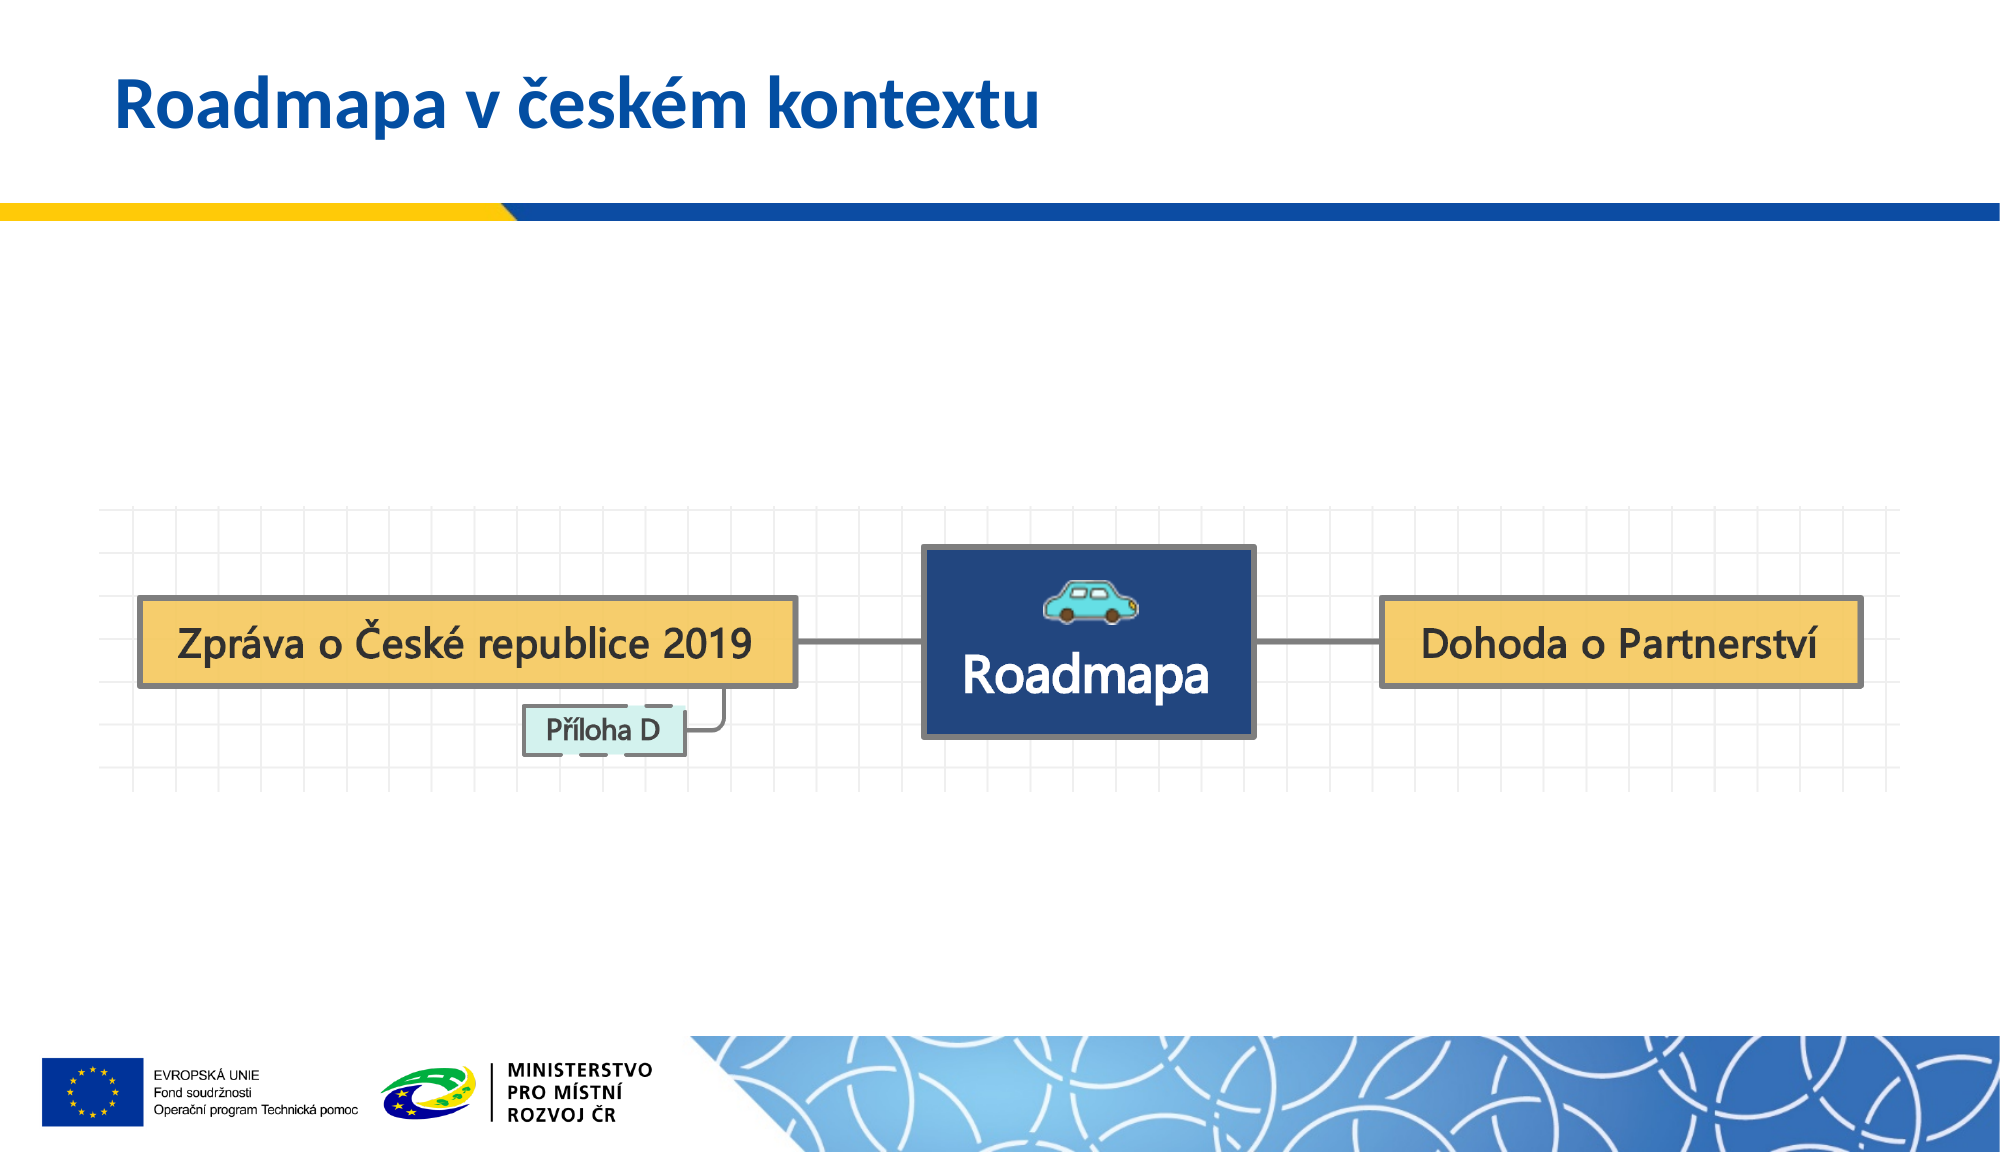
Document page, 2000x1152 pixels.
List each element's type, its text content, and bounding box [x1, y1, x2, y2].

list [99, 506, 1900, 792]
picture [19, 1035, 674, 1149]
picture [680, 1036, 2000, 1152]
picture [0, 203, 2000, 221]
title Roadmapa v českém kontextu [99, 46, 1900, 198]
